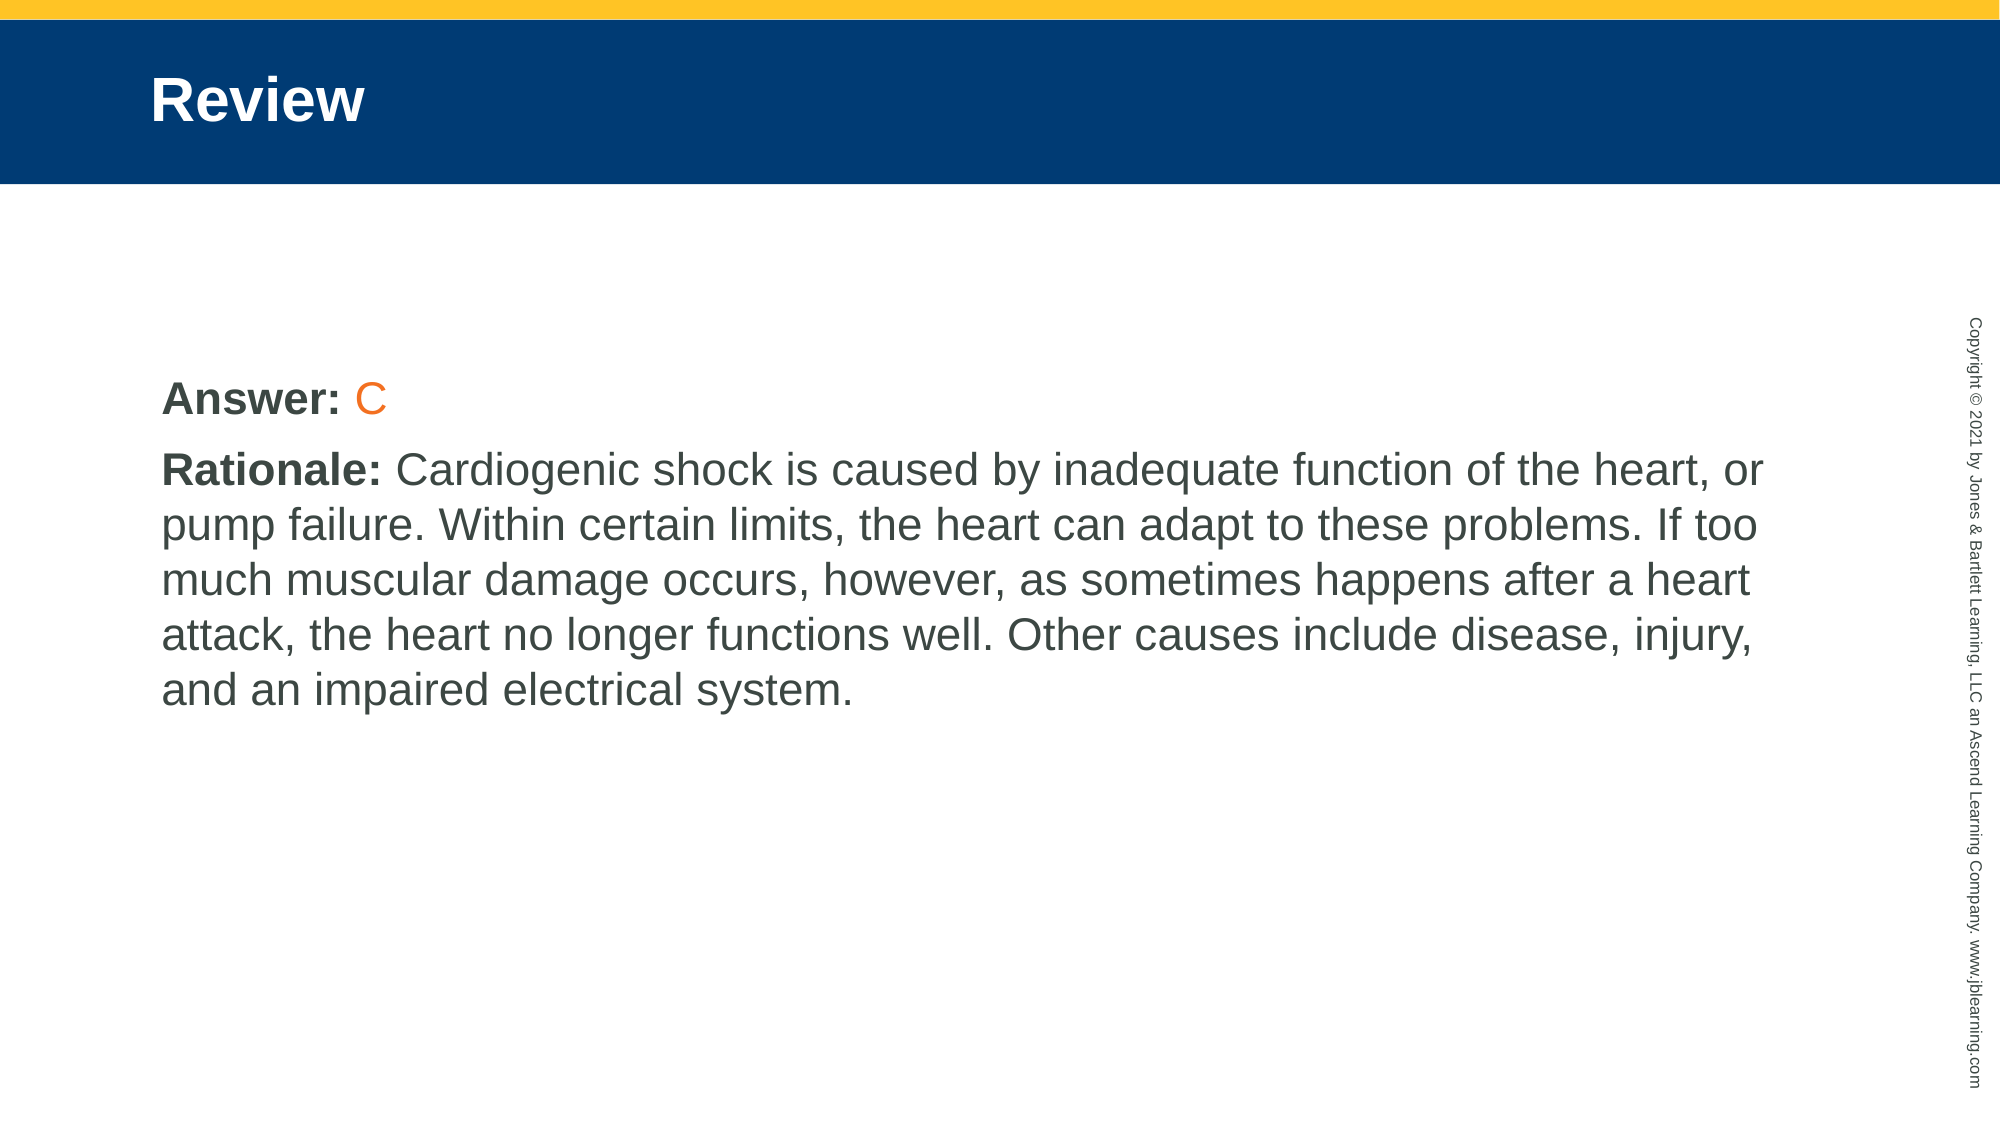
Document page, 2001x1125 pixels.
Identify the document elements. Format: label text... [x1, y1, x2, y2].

title Review [0, 19, 2000, 185]
list Answer: C Rationale: Cardiogenic shock is caused by inadequate function of the heart, or pump failure. Within certain limits, the heart can adapt to these problems. If too much muscular damage occurs, however, as sometimes happens after a heart attack, the heart no longer functions well. Other causes include disease, injury, and an impaired electrical system. [146, 361, 1859, 1016]
